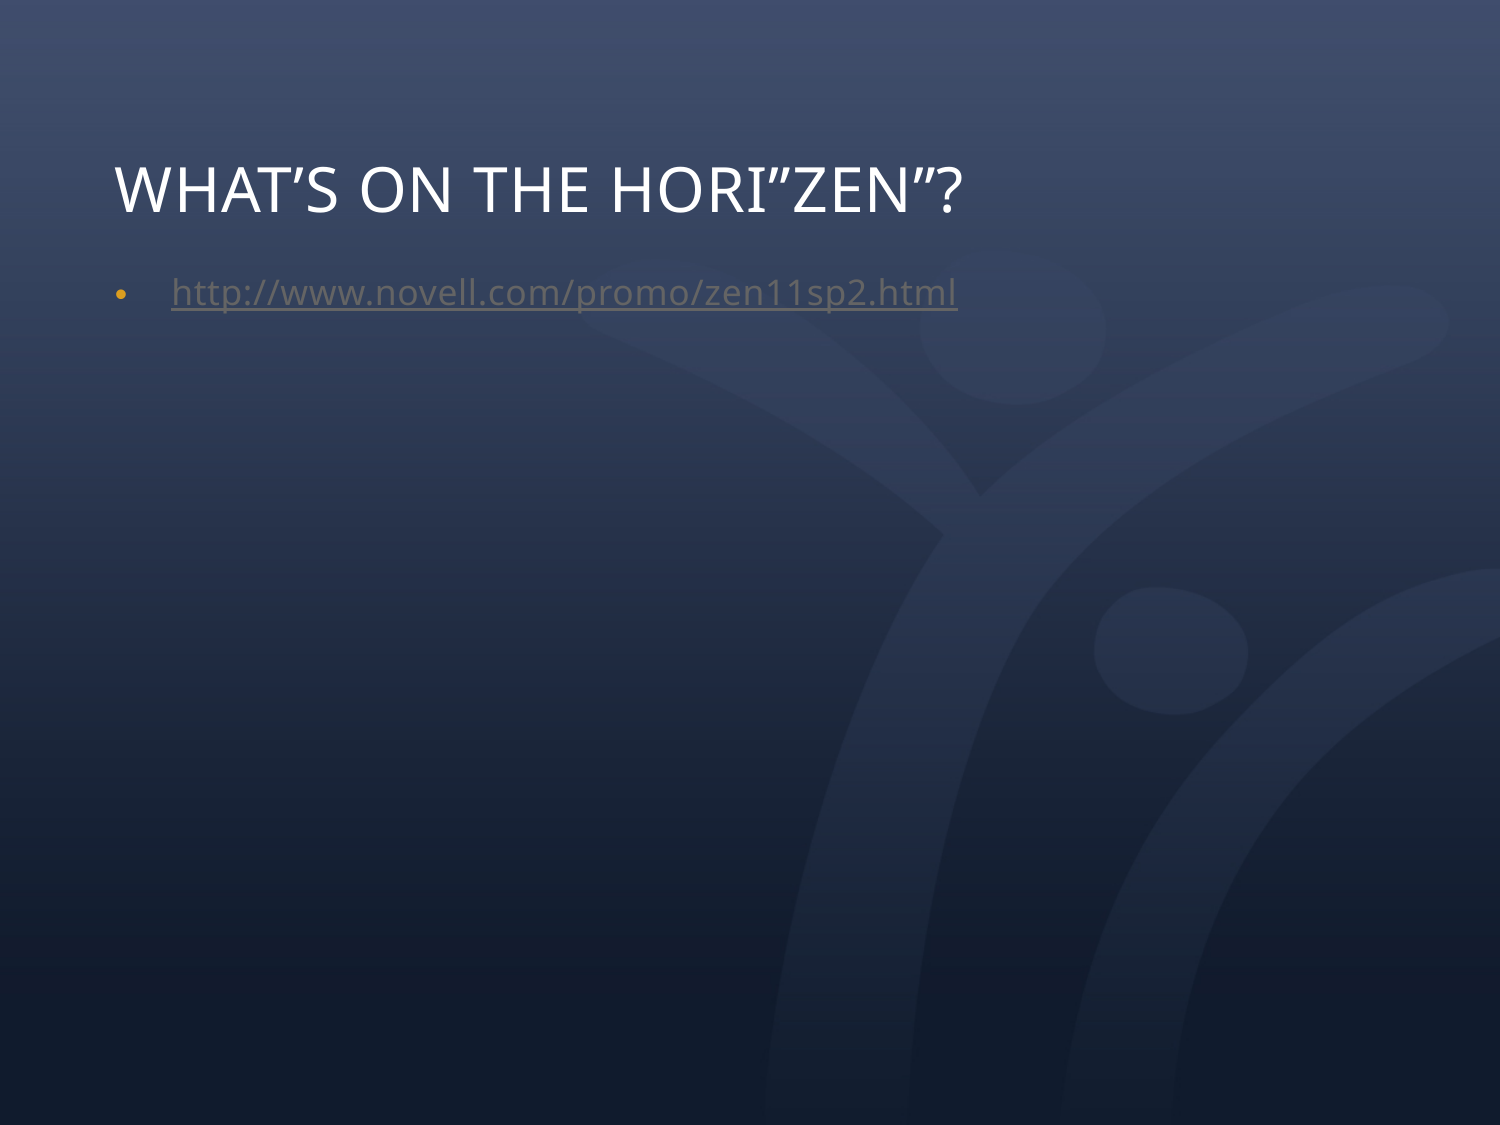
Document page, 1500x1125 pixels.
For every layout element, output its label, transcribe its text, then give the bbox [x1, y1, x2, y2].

list http://www.novell.com/promo/zen11sp2.html [99, 262, 1400, 938]
picture [0, 0, 1500, 1125]
title What’s on the hori”zEn”? [99, 45, 1400, 233]
